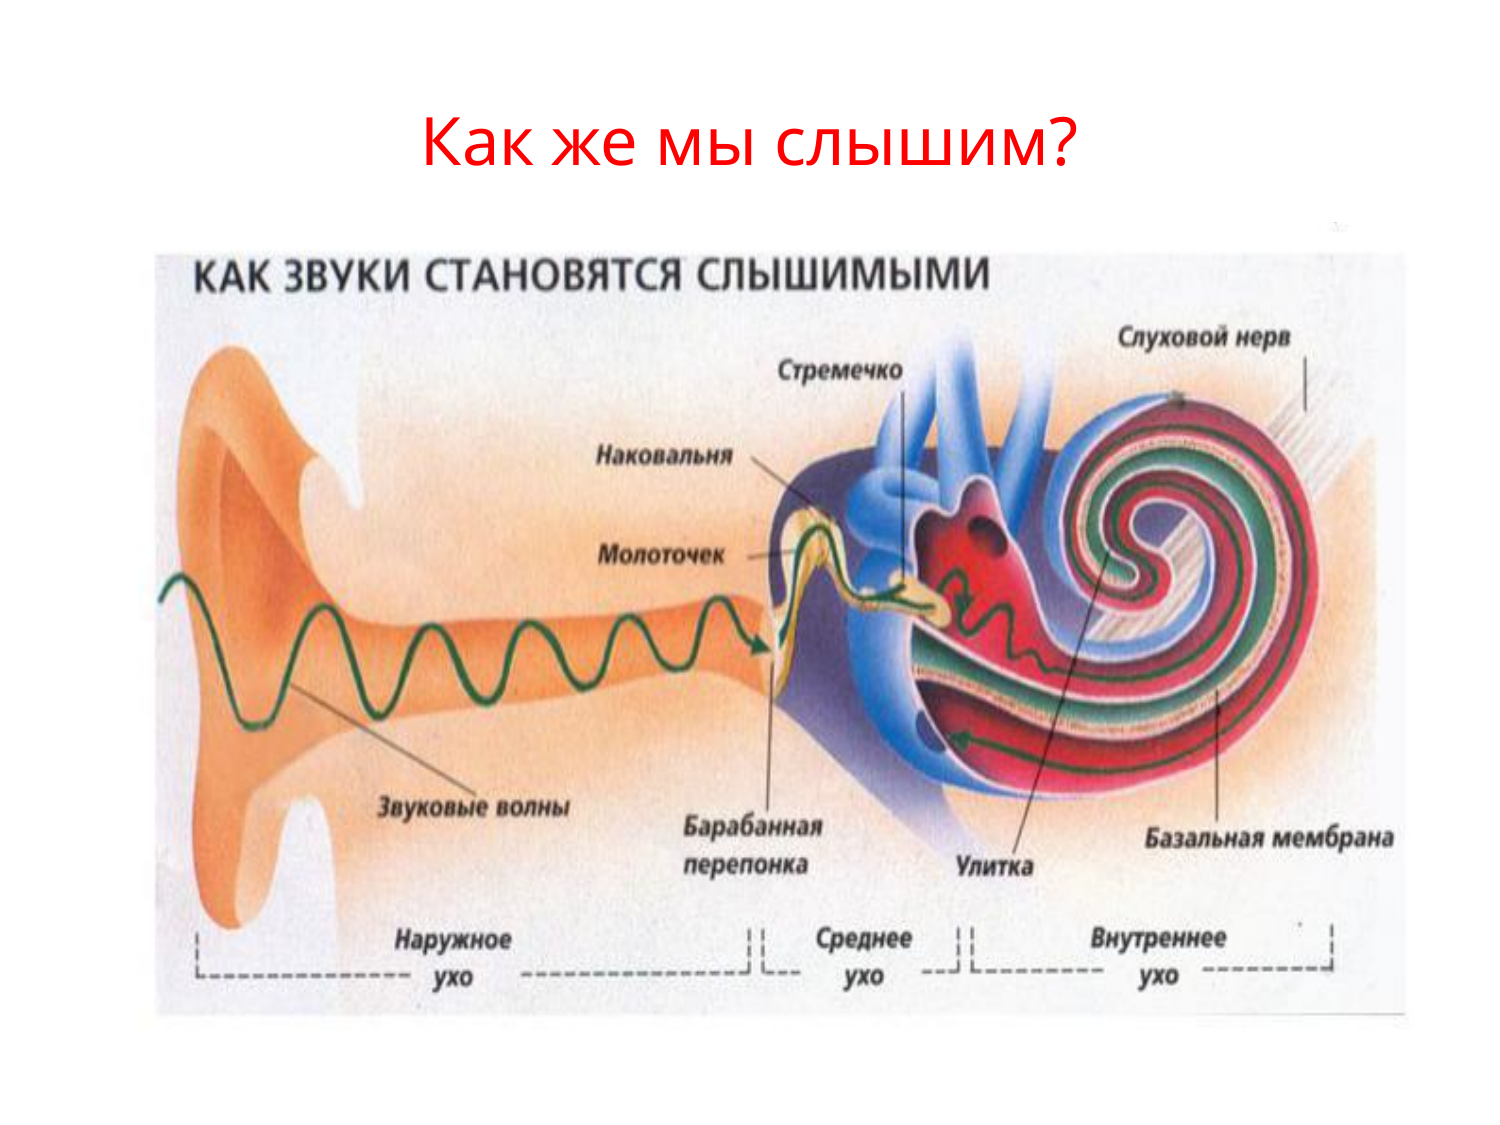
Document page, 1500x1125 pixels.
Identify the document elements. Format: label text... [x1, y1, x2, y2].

title Как же мы слышим? [75, 45, 1425, 220]
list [23, 222, 1500, 1036]
